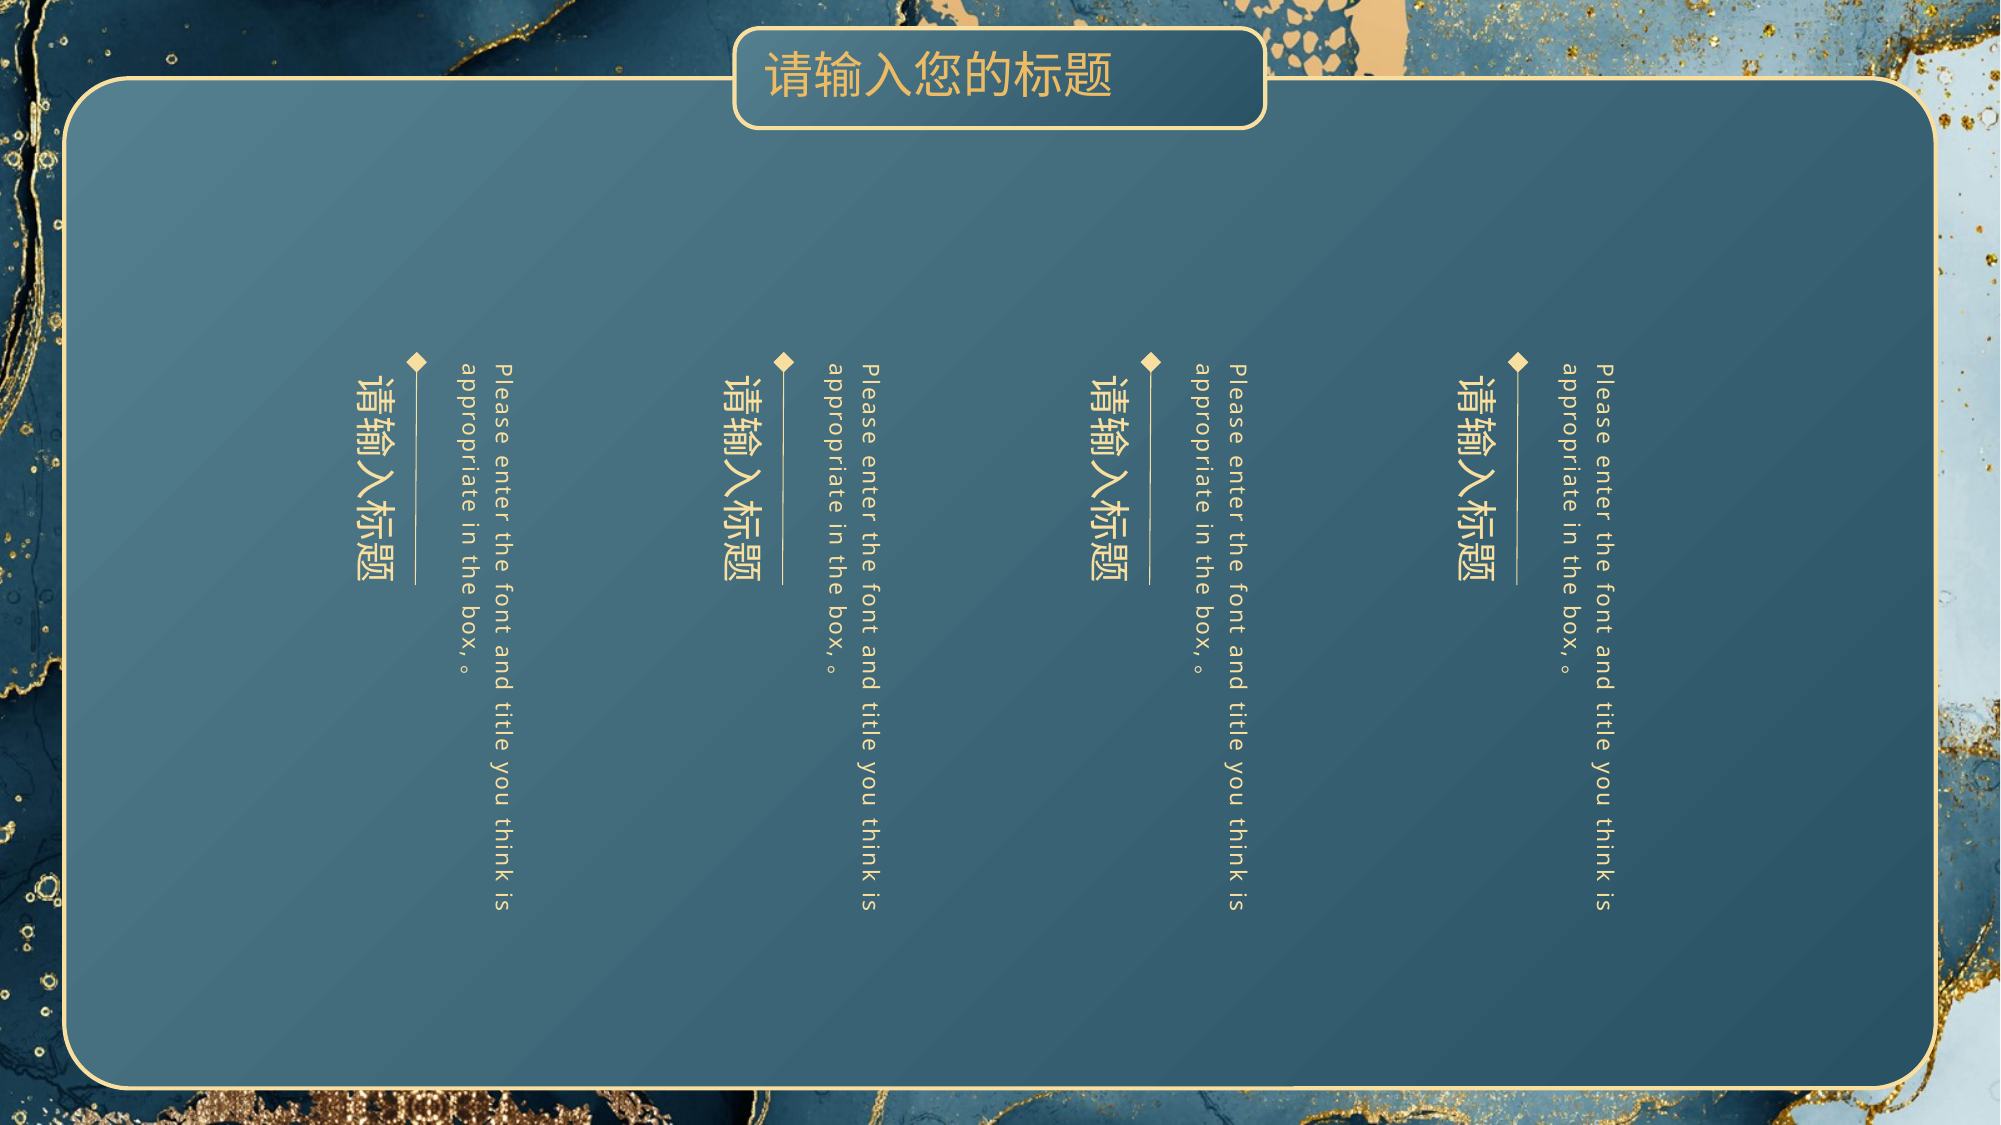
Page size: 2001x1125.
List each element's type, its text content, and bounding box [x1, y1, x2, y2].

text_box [695, 348, 899, 929]
picture [0, 0, 2001, 1125]
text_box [328, 348, 532, 929]
text_box [733, 27, 1267, 130]
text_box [1430, 348, 1634, 929]
text_box [63, 77, 1937, 1090]
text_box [1062, 348, 1267, 929]
text_box 请输入您的标题 [748, 36, 1252, 112]
